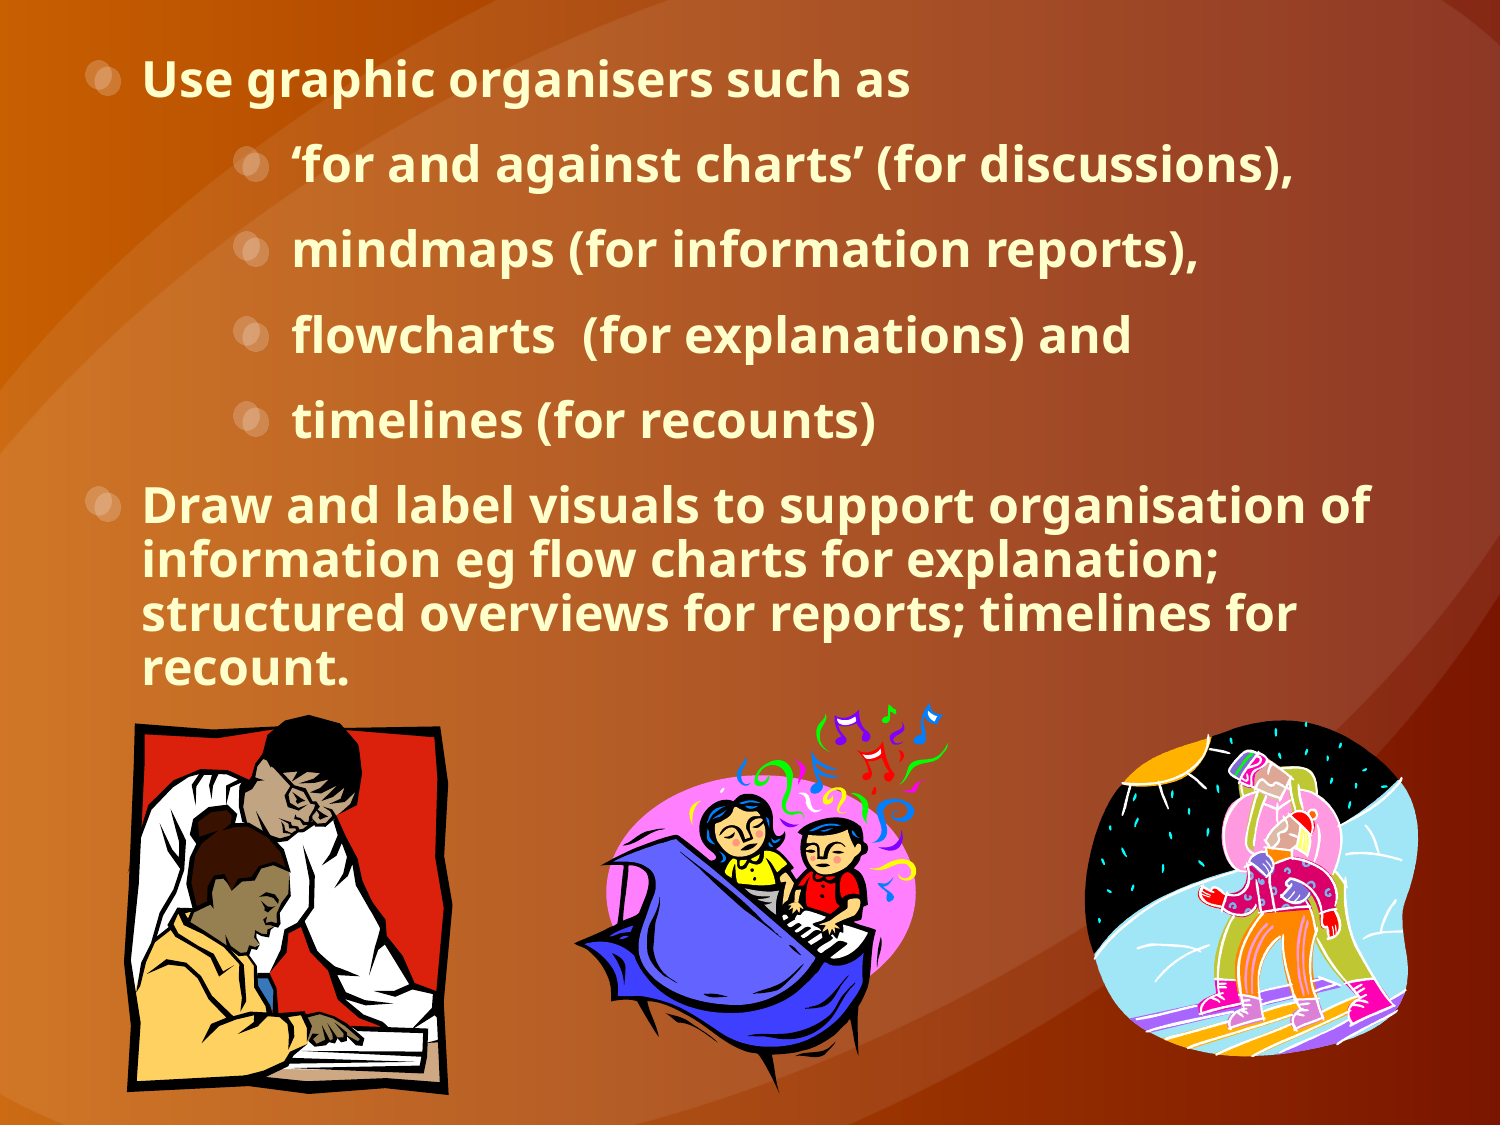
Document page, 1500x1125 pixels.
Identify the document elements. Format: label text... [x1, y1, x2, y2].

picture [0, 0, 1500, 1125]
list Use graphic organisers such as ‘for and against charts’ (for discussions), mindmaps (for information reports), flowcharts (for explanations) and timelines (for recounts) Draw and label visuals to support organisation of information eg flow charts for explanation; structured overviews for reports; timelines for recount. [70, 46, 1441, 650]
